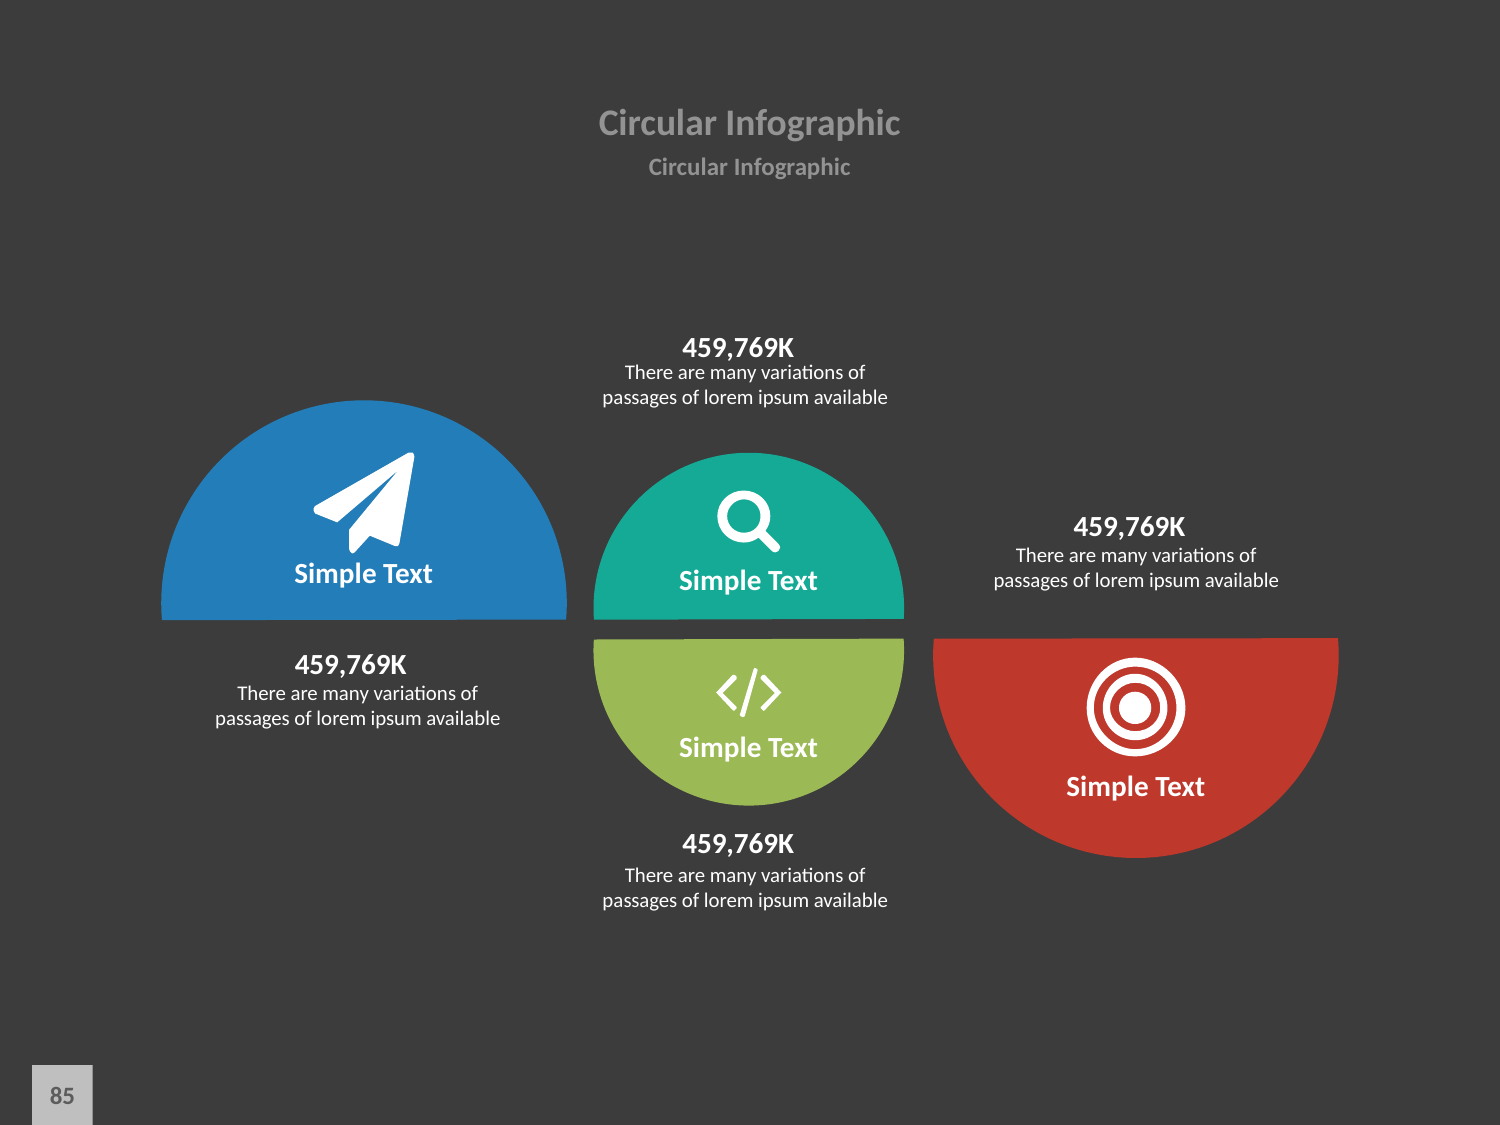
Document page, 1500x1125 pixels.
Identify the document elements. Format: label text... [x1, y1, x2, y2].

text_box [313, 452, 415, 554]
text_box [760, 674, 782, 711]
text_box [159, 398, 569, 623]
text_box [992, 506, 1281, 592]
text_box [591, 636, 907, 808]
text_box [931, 636, 1341, 861]
text_box Simple Text [294, 554, 434, 590]
text_box [717, 490, 781, 553]
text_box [213, 644, 502, 730]
text_box [1086, 657, 1186, 757]
text_box Simple Text [679, 561, 819, 597]
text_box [601, 327, 889, 410]
text_box Simple Text [679, 728, 819, 764]
title Circular Infographic [287, 91, 1213, 150]
text_box [591, 450, 907, 622]
text_box Simple Text [1066, 767, 1206, 803]
text_box [739, 667, 758, 718]
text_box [601, 824, 889, 913]
list Circular Infographic [412, 149, 1088, 183]
text_box [715, 674, 737, 711]
